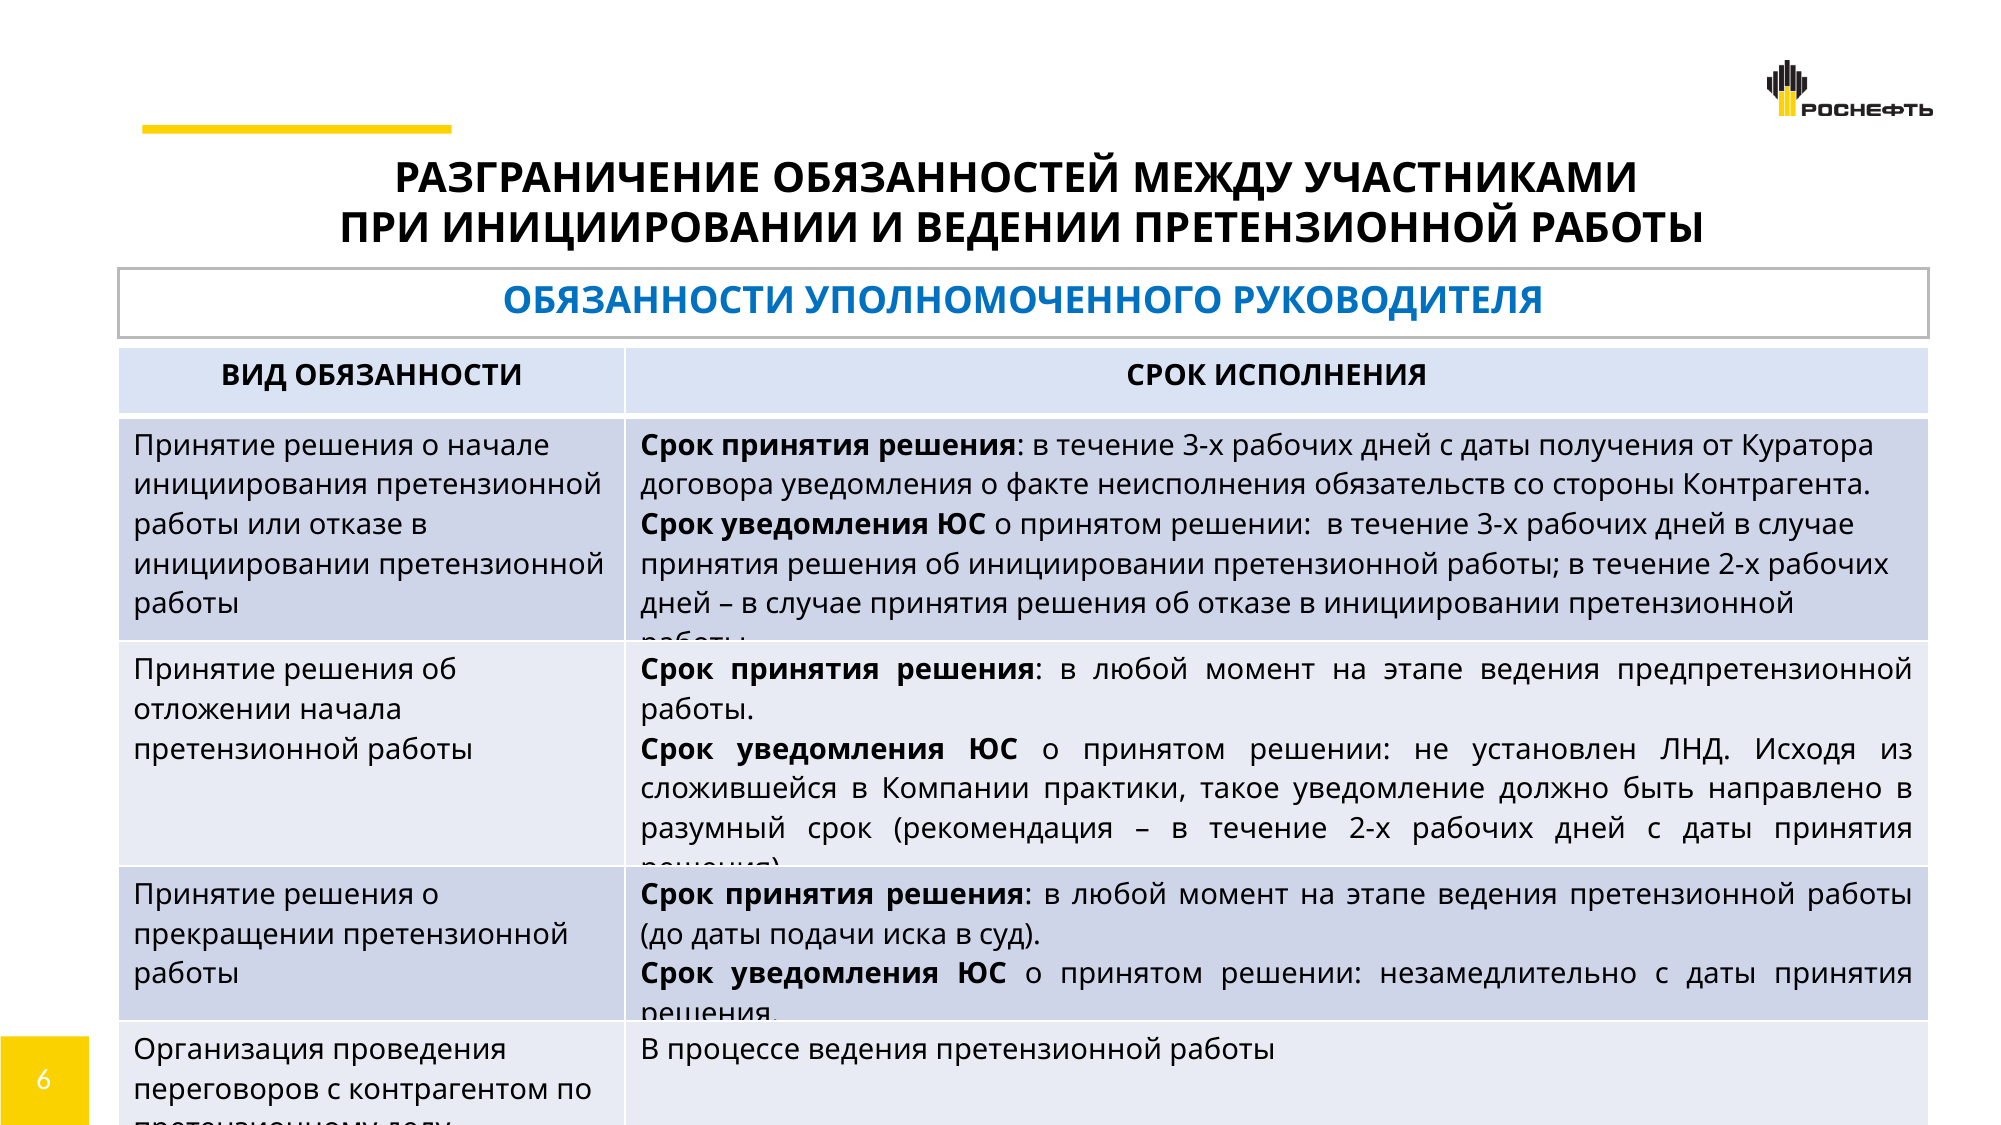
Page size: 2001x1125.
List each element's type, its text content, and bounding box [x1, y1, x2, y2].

table_cell Принятие решения о начале инициирования претензионной работы или отказе в инициировании претензионной работы [119, 419, 624, 640]
table_cell В процессе ведения претензионной работы [626, 1022, 1928, 1125]
table_header ВИД ОБЯЗАННОСТИ [119, 348, 624, 413]
picture [1767, 60, 1933, 116]
table_cell Организация проведения переговоров с контрагентом по претензионному делу [119, 1022, 624, 1125]
text_box [141, 124, 453, 135]
text_box [142, 338, 1887, 346]
table_cell Срок принятия решения: в любой момент на этапе ведения претензионной работы (до даты подачи иска в суд). Срок уведомления ЮС о принятом решении: незамедлительно с даты принятия решения. [626, 867, 1928, 1020]
text_box РАЗГРАНИЧЕНИЕ ОБЯЗАННОСТЕЙ МЕЖДУ УЧАСТНИКАМИ ПРИ ИНИЦИИРОВАНИИ И ВЕДЕНИИ ПРЕТЕНЗИОННОЙ РАБОТЫ [116, 143, 1928, 258]
table_cell Принятие решения о прекращении претензионной работы [119, 867, 624, 1020]
table_cell Принятие решения об отложении начала претензионной работы [119, 642, 624, 865]
table_header СРОК ИСПОЛНЕНИЯ [626, 348, 1928, 413]
table_cell Срок принятия решения: в любой момент на этапе ведения предпретензионной работы. Срок уведомления ЮС о принятом решении: не установлен ЛНД. Исходя из сложившейся в Компании практики, такое уведомление должно быть направлено в разумный срок (рекомендация – в течение 2-х рабочих дней с даты принятия решения). [626, 642, 1928, 865]
text_box ОБЯЗАННОСТИ УПОЛНОМОЧЕННОГО РУКОВОДИТЕЛЯ [118, 268, 1929, 338]
table_cell Срок принятия решения: в течение 3-х рабочих дней с даты получения от Куратора договора уведомления о факте неисполнения обязательств со стороны Контрагента. Срок уведомления ЮС о принятом решении: в течение 3-х рабочих дней в случае принятия решения об инициировании претензионной работы; в течение 2-х рабочих дней – в случае принятия решения об отказе в инициировании претензионной работы. [626, 419, 1928, 640]
